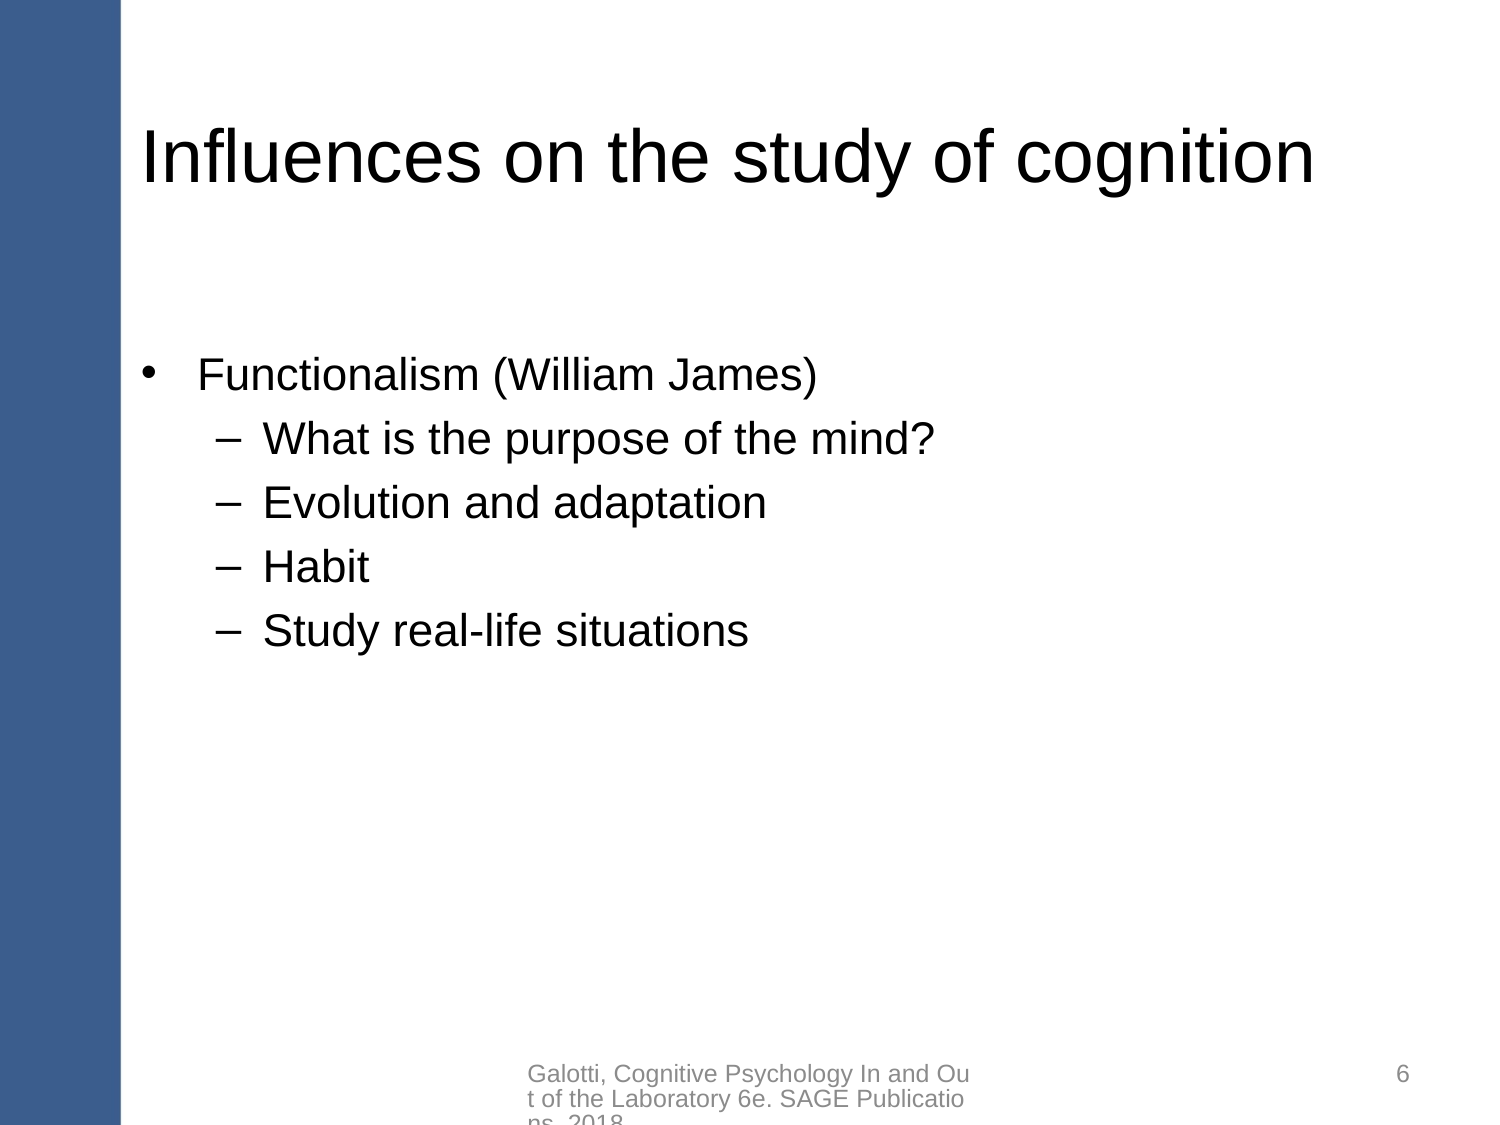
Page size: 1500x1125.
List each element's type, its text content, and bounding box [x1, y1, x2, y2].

picture [0, 0, 1500, 1125]
title Influences on the study of cognition [125, 89, 1476, 215]
list Functionalism (William James) What is the purpose of the mind? Evolution and adaptation Habit Study real-life situations [125, 337, 1250, 747]
footer Galotti, Cognitive Psychology In and Out of the Laboratory 6e. SAGE Publications, 2018. [512, 1042, 988, 1103]
slide_number 6 [1074, 1042, 1425, 1103]
